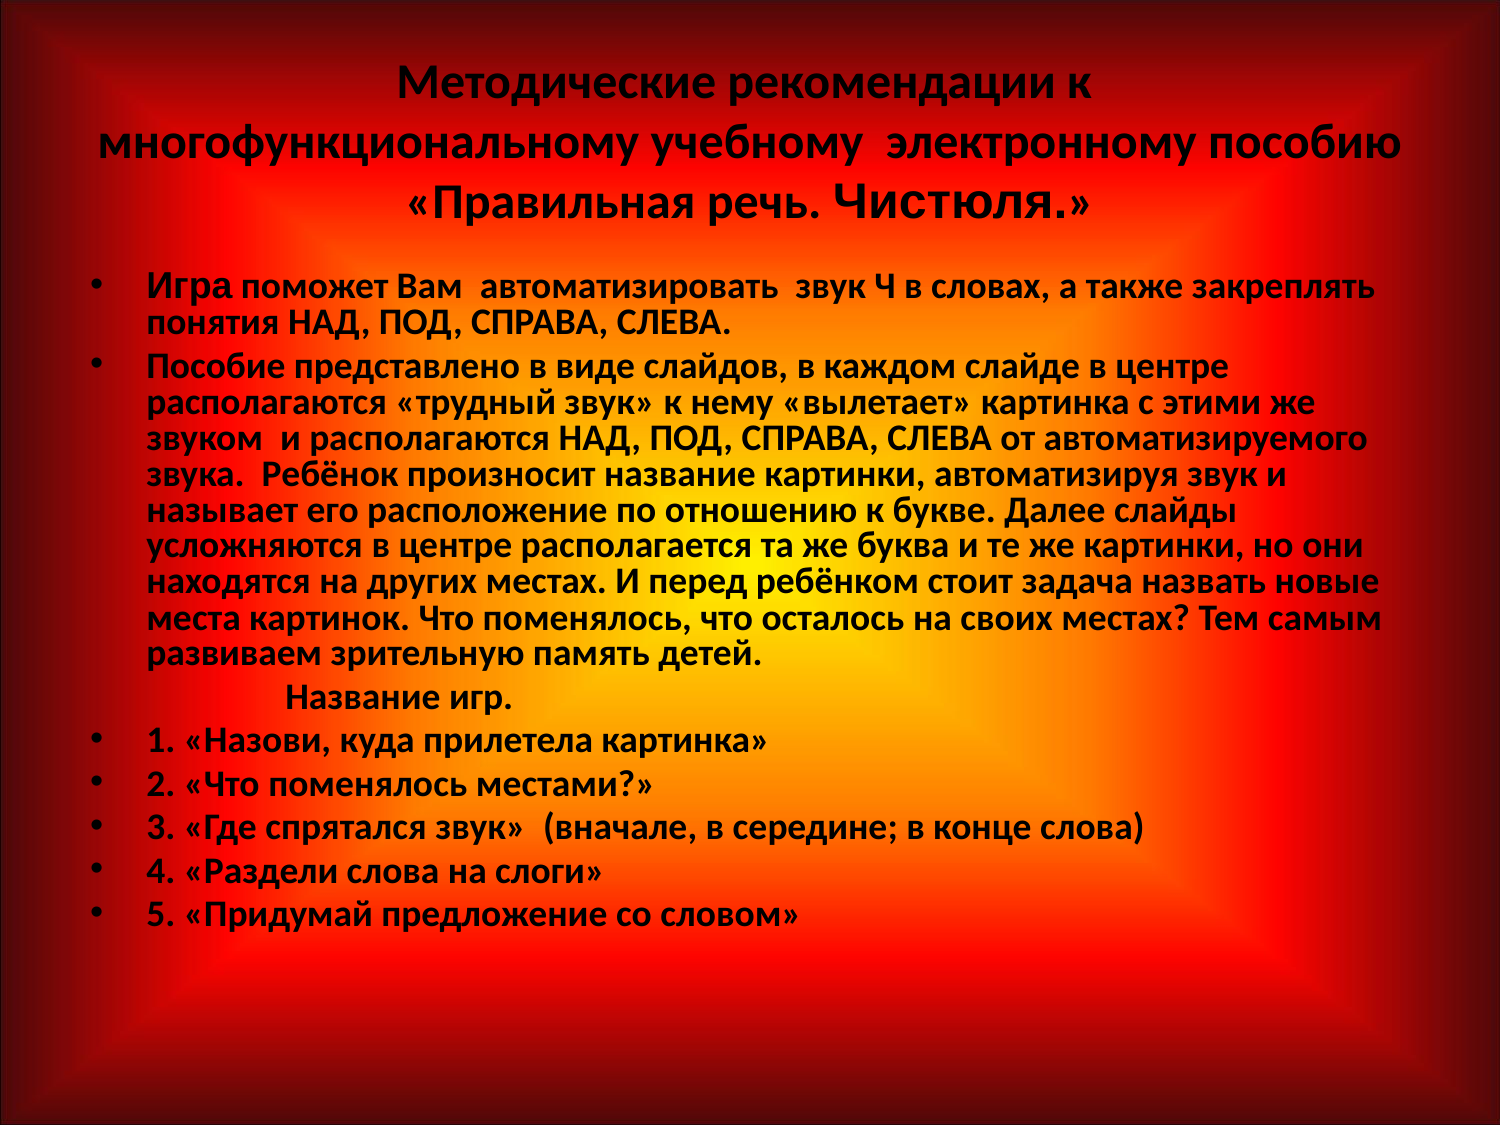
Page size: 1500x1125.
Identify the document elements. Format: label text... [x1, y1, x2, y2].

title Методические рекомендации к многофункциональному учебному электронному пособию «Правильная речь. Чистюля.» [74, 44, 1426, 233]
picture [0, 0, 1500, 1125]
list Игра поможет Вам автоматизировать звук Ч в словах, а также закреплять понятия НАД, ПОД, СПРАВА, СЛЕВА. Пособие представлено в виде слайдов, в каждом слайде в центре располагаются «трудный звук» к нему «вылетает» картинка с этими же звуком и располагаются НАД, ПОД, СПРАВА, СЛЕВА от автоматизируемого звука. Ребёнок произносит название картинки, автоматизируя звук и называет его расположение по отношению к букве. Далее слайды усложняются в центре располагается та же буква и те же картинки, но они находятся на других местах. И перед ребёнком стоит задача назвать новые места картинок. Что поменялось, что осталось на своих местах? Тем самым развиваем зрительную память детей. Название игр. 1. «Назови, куда прилетела картинка» 2. «Что поменялось местами?» 3. «Где спрятался звук» (вначале, в середине; в конце слова) 4. «Раздели слова на слоги» 5. «Придумай предложение со словом» [74, 262, 1426, 1006]
